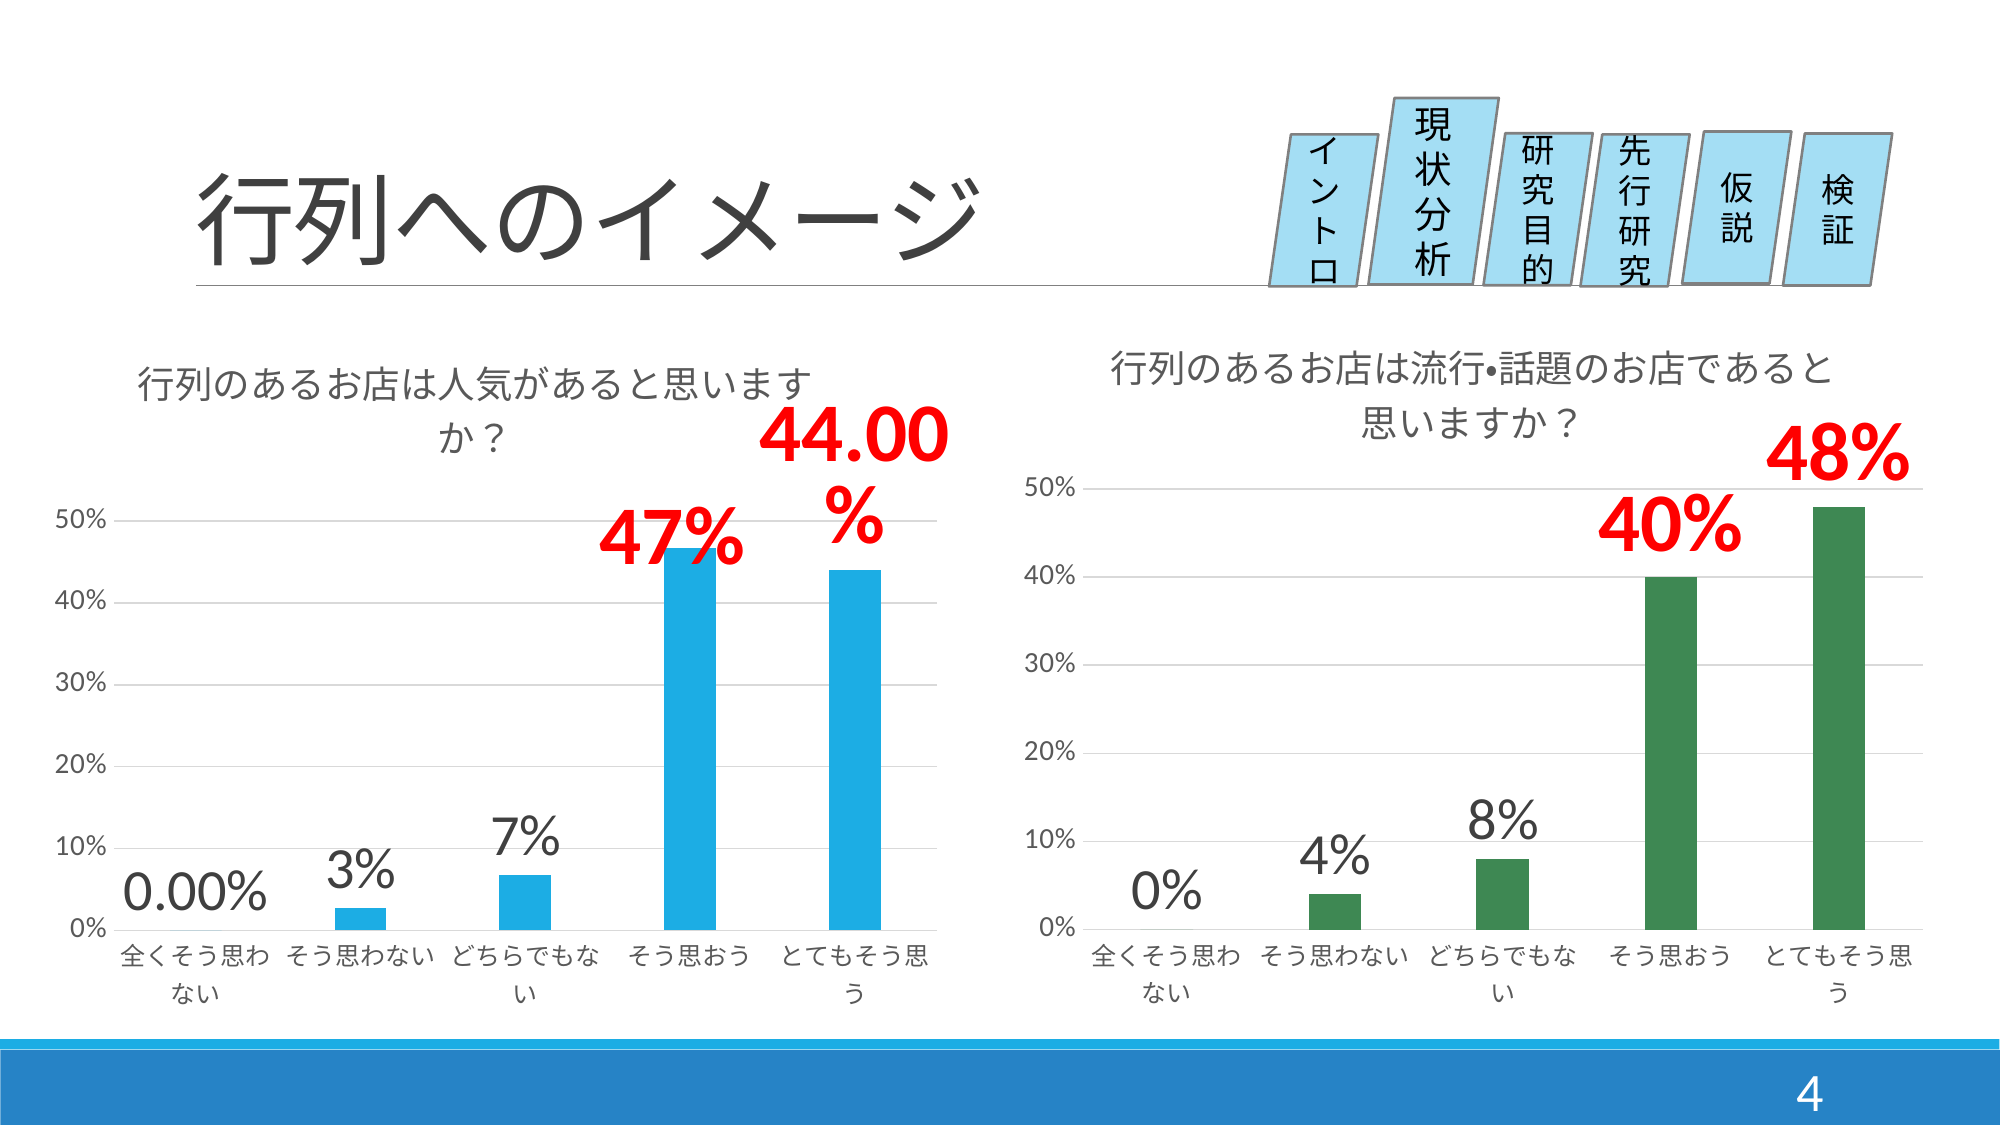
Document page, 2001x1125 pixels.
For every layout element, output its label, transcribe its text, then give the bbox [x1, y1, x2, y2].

slide_number 4 [1624, 1059, 1840, 1120]
chart [35, 338, 956, 1026]
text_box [1268, 97, 1893, 287]
chart [1004, 305, 1943, 1026]
title 行列へのイメージ [180, 47, 1830, 285]
